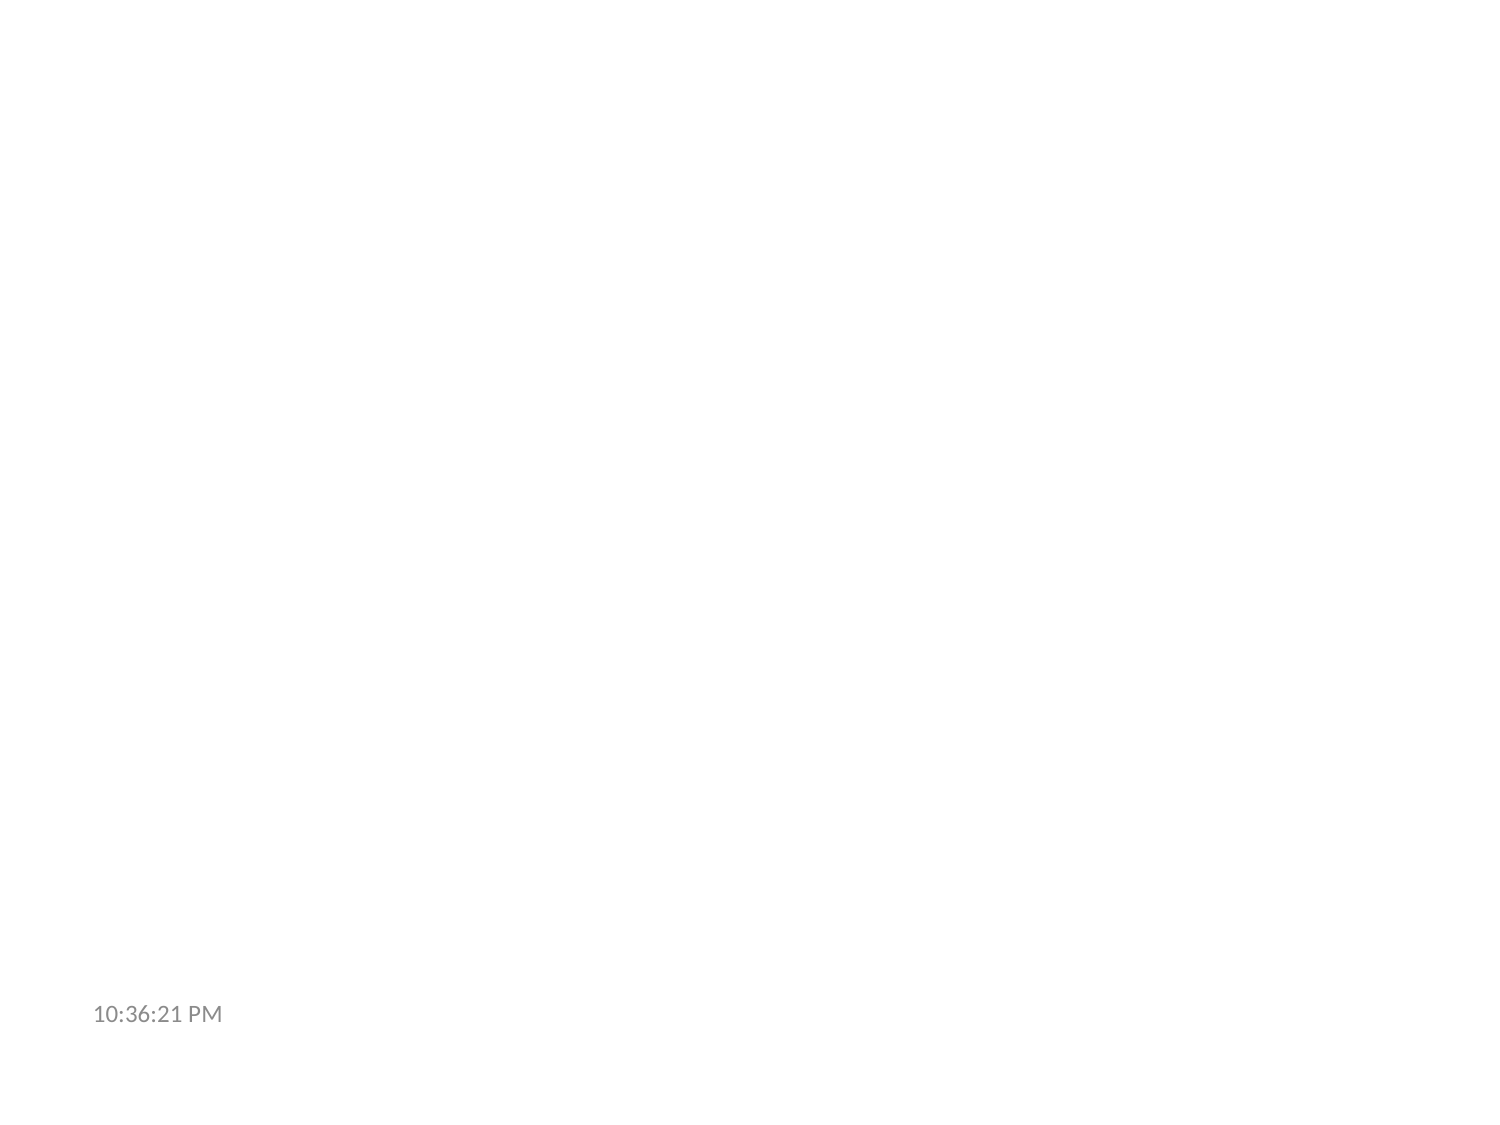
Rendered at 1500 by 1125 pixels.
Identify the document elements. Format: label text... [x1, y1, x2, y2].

text_box 3:35:09 PM [77, 982, 428, 1043]
